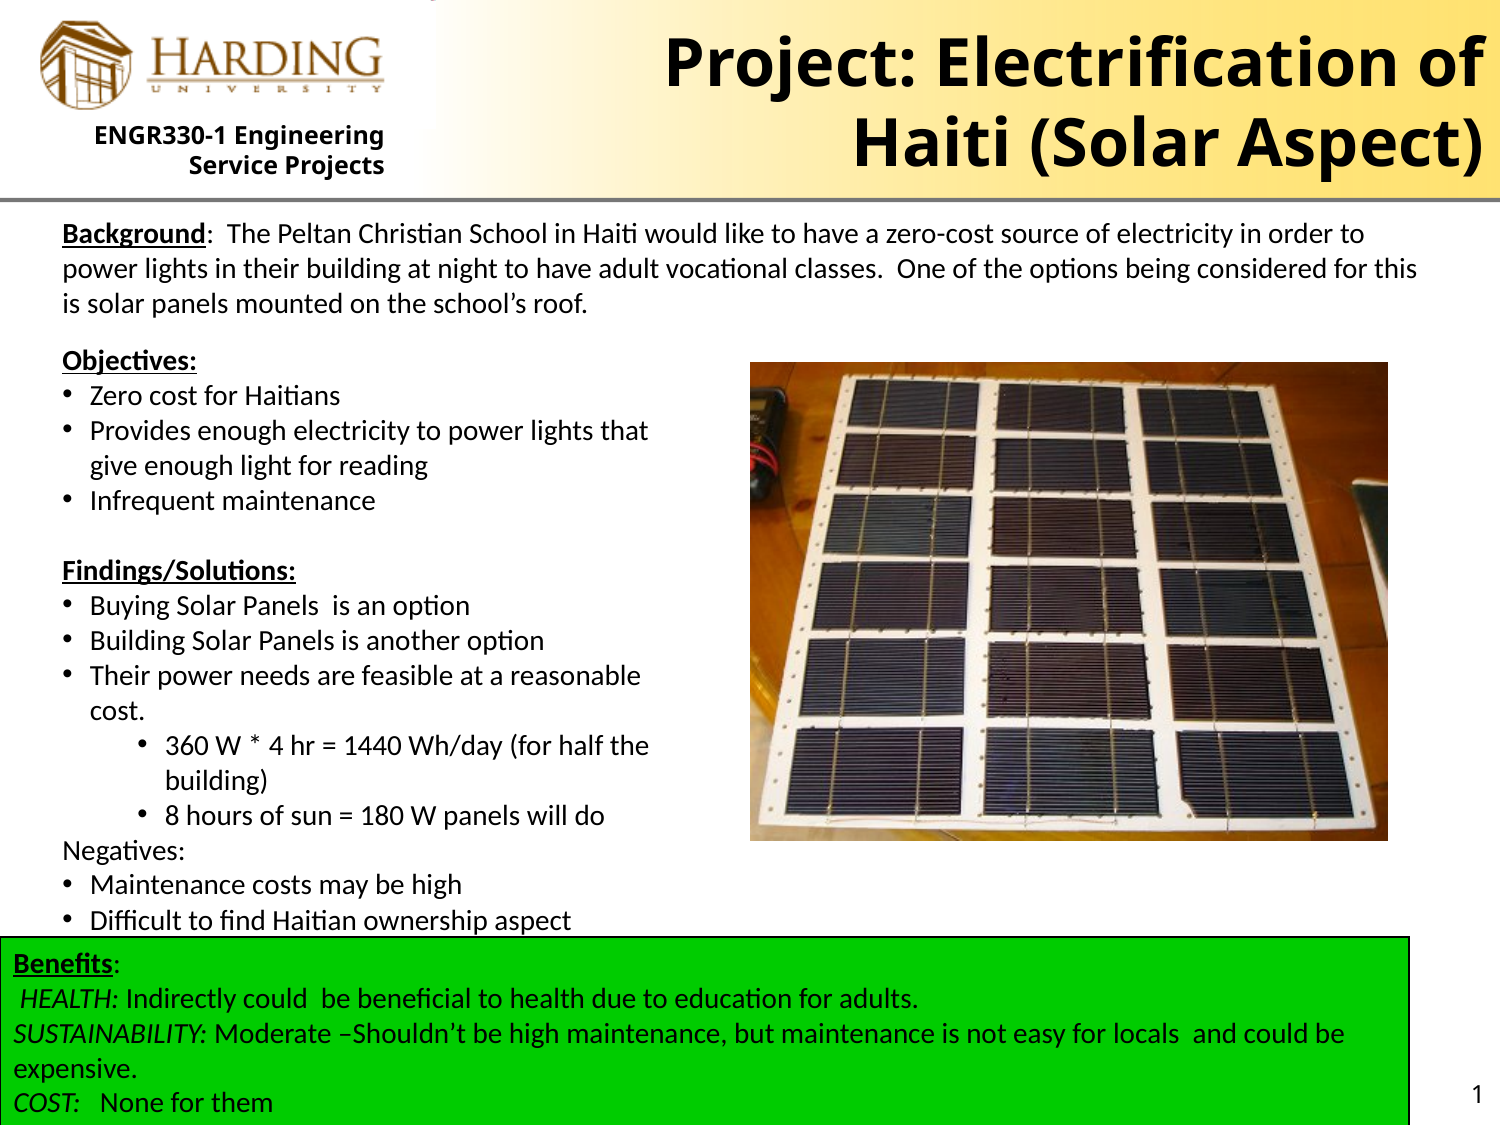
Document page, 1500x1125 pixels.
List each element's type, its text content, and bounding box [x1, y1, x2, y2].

text_box Background: The Peltan Christian School in Haiti would like to have a zero-cost source of electricity in order to power lights in their building at night to have adult vocational classes. One of the options being considered for this is solar panels mounted on the school’s roof. [48, 207, 1435, 361]
picture [0, 0, 436, 129]
picture [749, 362, 1388, 841]
text_box Benefits: HEALTH: Indirectly could be beneficial to health due to education for adults. SUSTAINABILITY: Moderate –Shouldn’t be high maintenance, but maintenance is not easy for locals and could be expensive. COST: None for them HAITIAN OWNERSHIP: Low, but they could install it, and it could be used as a teaching about energy. [0, 937, 1410, 1125]
text_box Objectives: Zero cost for Haitians Provides enough electricity to power lights that give enough light for reading Infrequent maintenance Findings/Solutions: Buying Solar Panels is an option Building Solar Panels is another option Their power needs are feasible at a reasonable cost. 360 W * 4 hr = 1440 Wh/day (for half the building) 8 hours of sun = 180 W panels will do Negatives: Maintenance costs may be high Difficult to find Haitian ownership aspect [48, 299, 688, 943]
title Project: Electrification of Haiti (Solar Aspect) [474, 12, 1500, 188]
slide_number 1 [1149, 1065, 1500, 1125]
